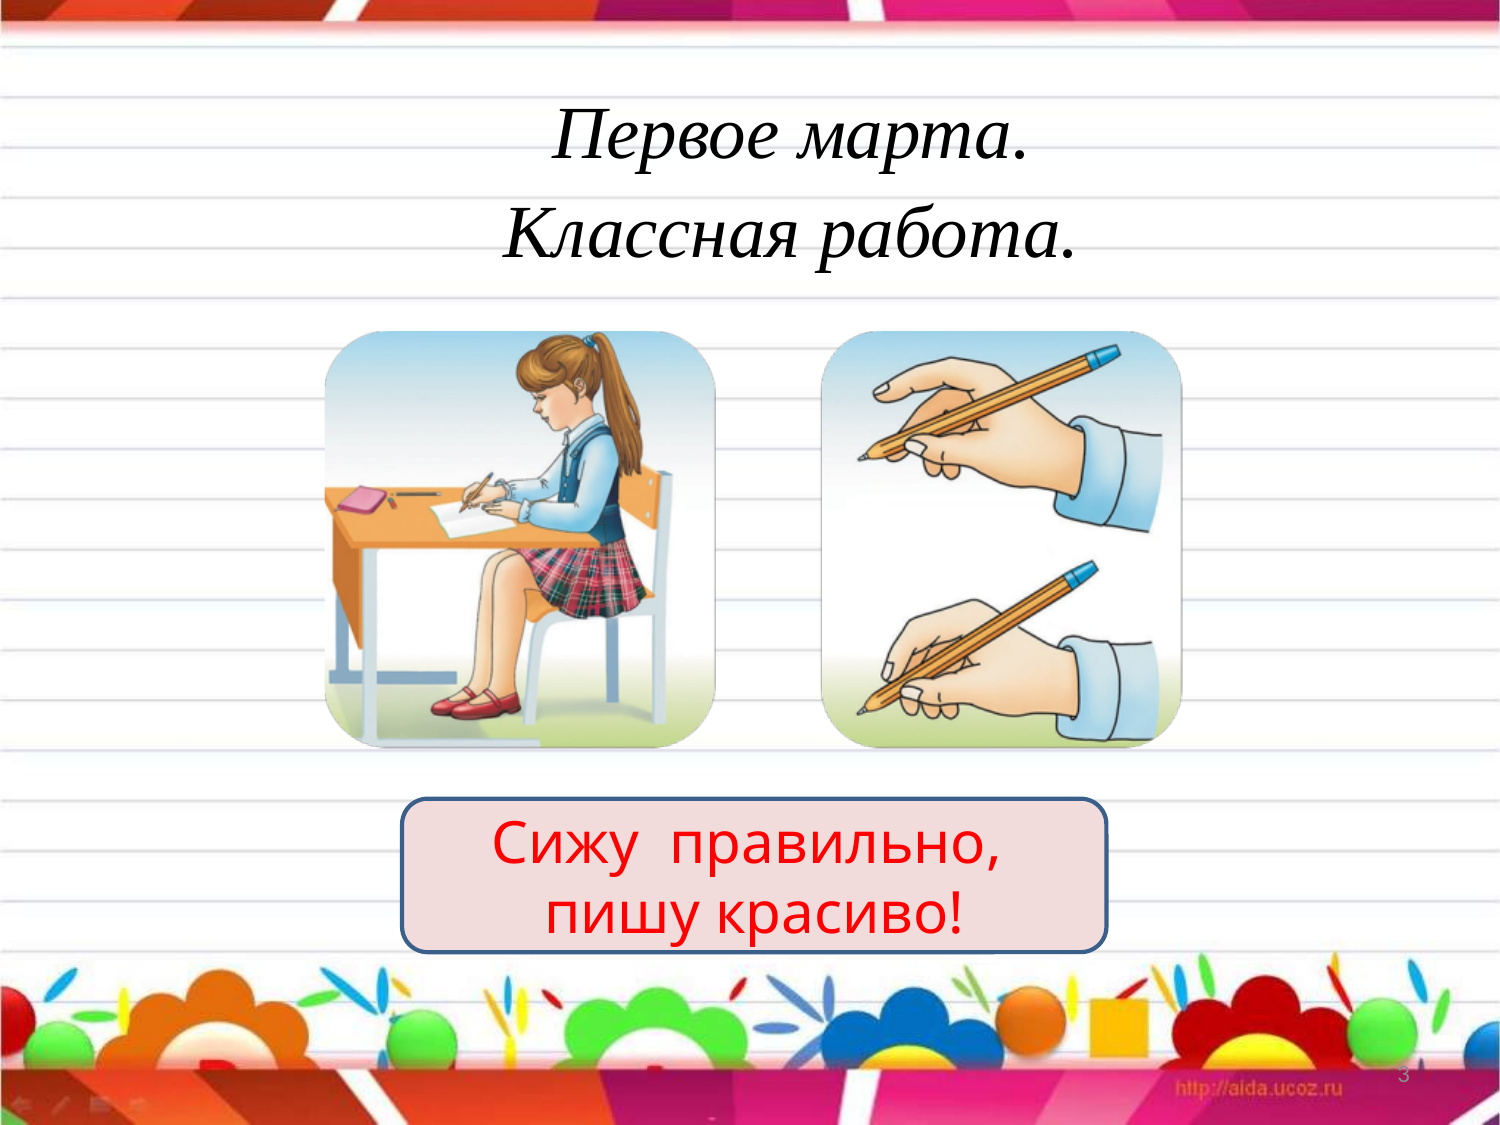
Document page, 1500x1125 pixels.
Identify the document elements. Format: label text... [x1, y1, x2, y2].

picture [0, 0, 1500, 1125]
slide_number 3 [1074, 1042, 1425, 1103]
text_box Классная работа. [368, 174, 1216, 280]
text_box Первое марта. [112, 76, 1472, 182]
text_box Сижу правильно, пишу красиво! [399, 796, 1109, 955]
